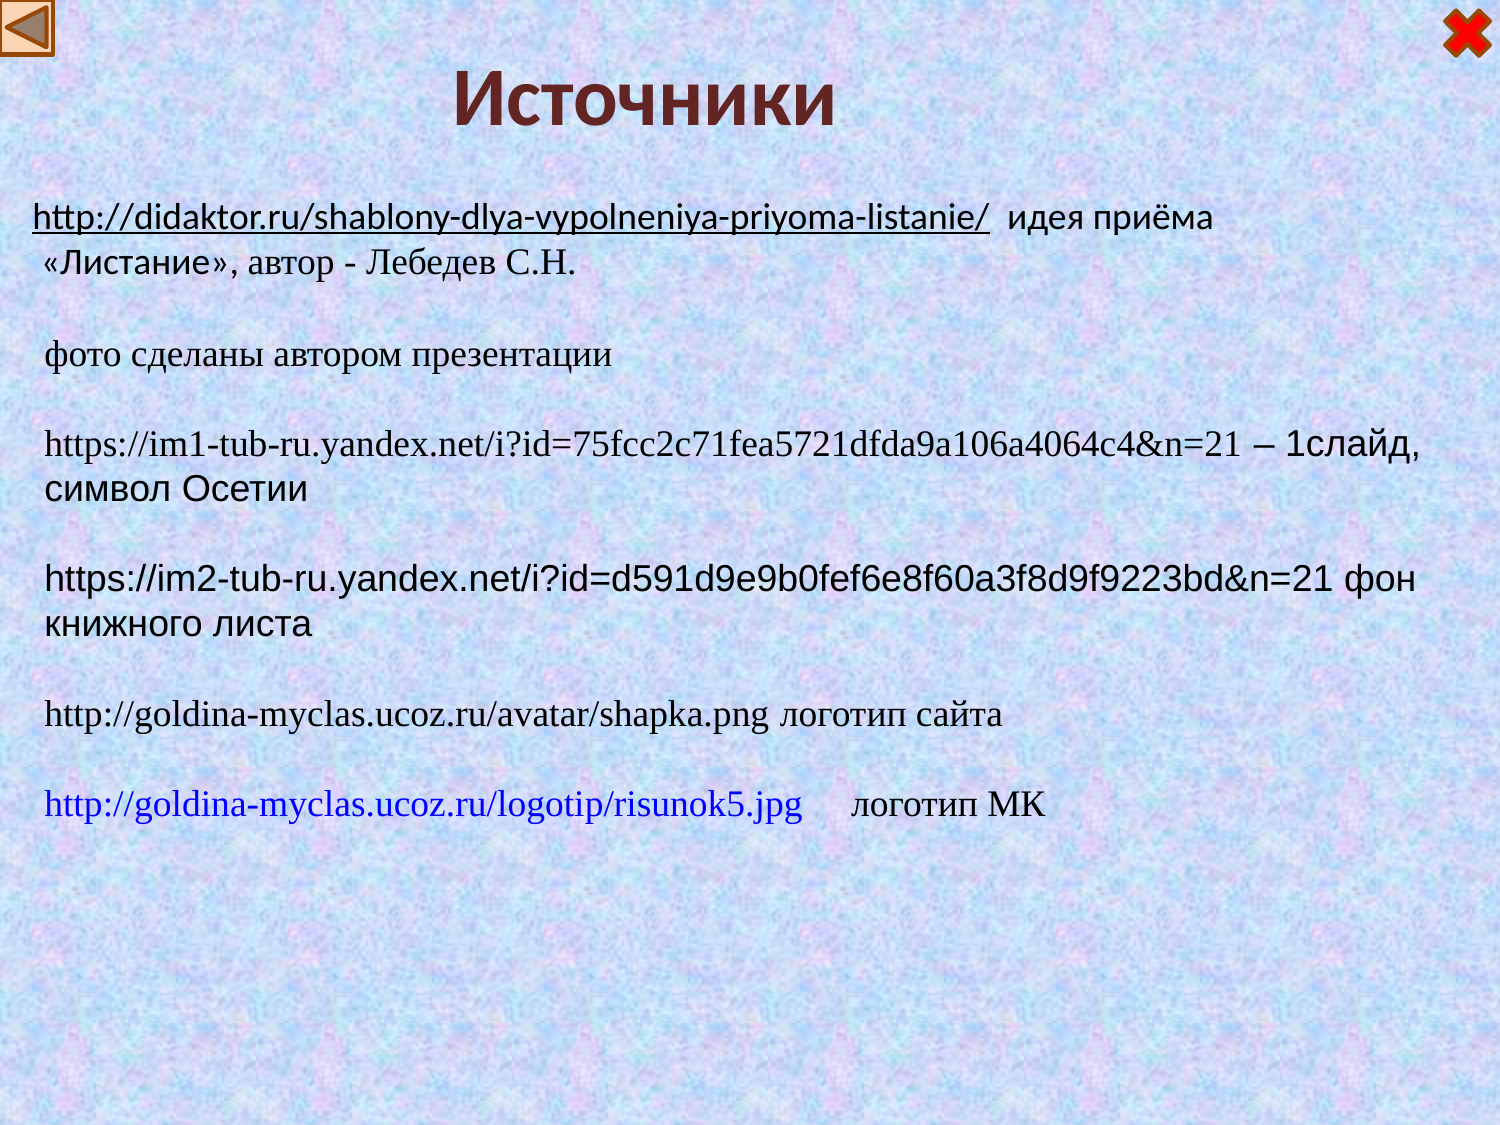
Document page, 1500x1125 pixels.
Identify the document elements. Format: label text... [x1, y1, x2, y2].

text_box http://didaktor.ru/shablony-dlya-vypolneniya-priyoma-listanie/ идея приёма «Листание», автор - Лебедев С.Н. [17, 184, 1477, 335]
text_box Источники [437, 35, 853, 150]
picture [0, 0, 1500, 1125]
text_box фото сделаны автором презентации https://im1-tub-ru.yandex.net/i?id=75fcc2c71fea5721dfda9a106a4064c4&n=21 – 1слайд, символ Осетии https://im2-tub-ru.yandex.net/i?id=d591d9e9b0fef6e8f60a3f8d9f9223bd&n=21 фон книжного листа http://goldina-myclas.ucoz.ru/avatar/shapka.png логотип сайта http://goldina-myclas.ucoz.ru/logotip/risunok5.jpg логотип МК [29, 294, 1471, 832]
text_box [0, 0, 55, 57]
text_box [1443, 8, 1492, 58]
